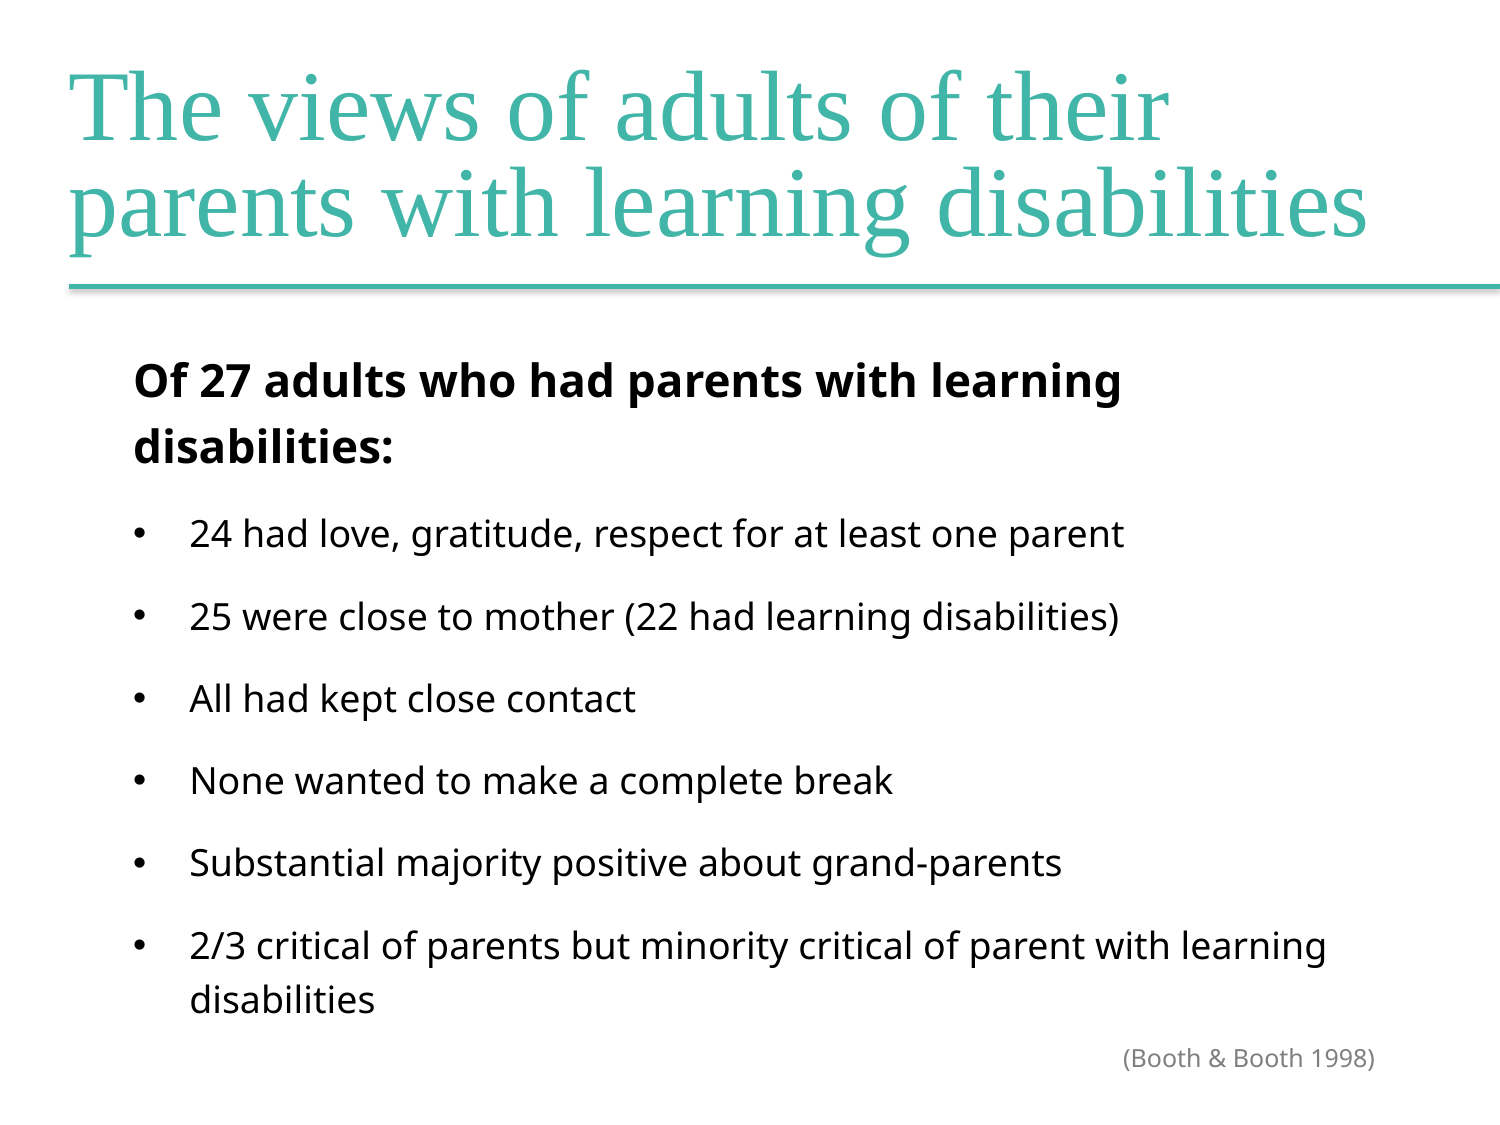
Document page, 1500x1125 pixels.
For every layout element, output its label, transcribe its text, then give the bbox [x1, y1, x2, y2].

list Of 27 adults who had parents with learning disabilities: 24 had love, gratitude, respect for at least one parent 25 were close to mother (22 had learning disabilities) All had kept close contact None wanted to make a complete break Substantial majority positive about grand-parents 2/3 critical of parents but minority critical of parent with learning disabilities (Booth & Booth 1998) [118, 333, 1391, 1101]
text_box The views of adults of their parents with learning disabilities [53, 15, 1449, 304]
